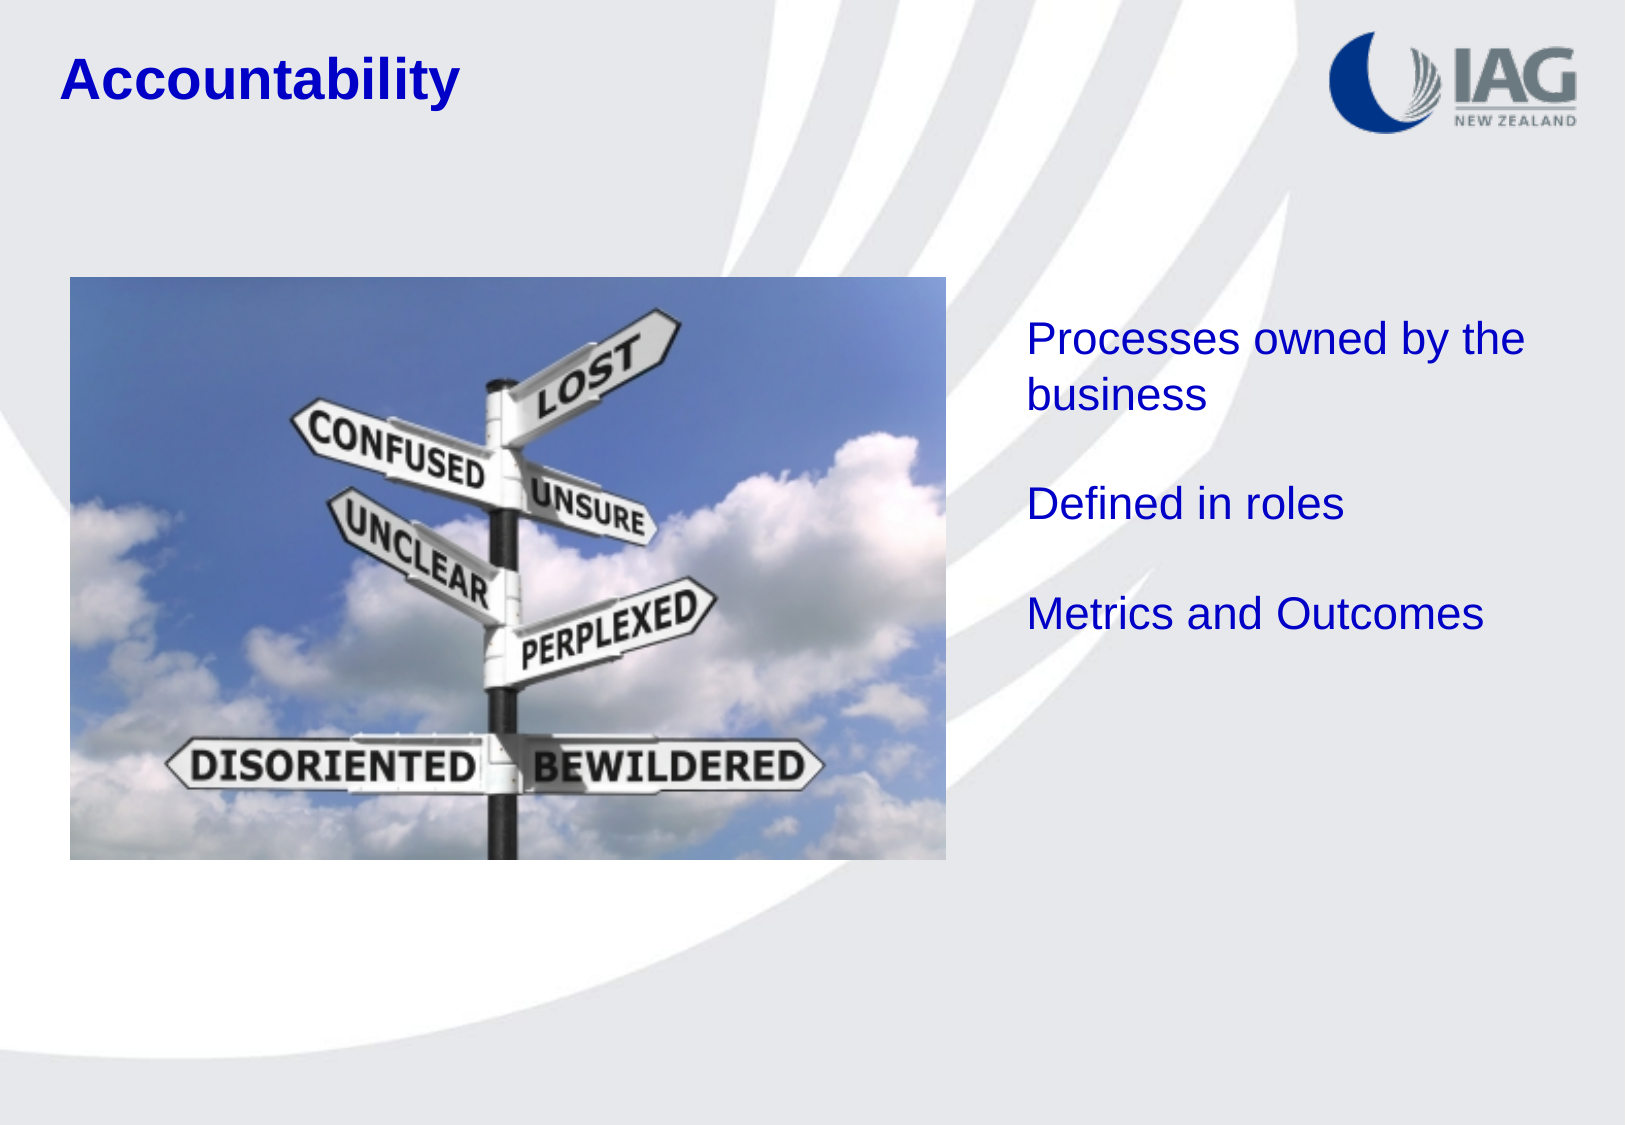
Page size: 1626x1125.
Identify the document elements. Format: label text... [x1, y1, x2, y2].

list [70, 277, 946, 860]
picture [0, 0, 1625, 1125]
title Accountability [43, 41, 1215, 131]
text_box Processes owned by the business Defined in roles Metrics and Outcomes [1011, 301, 1561, 647]
